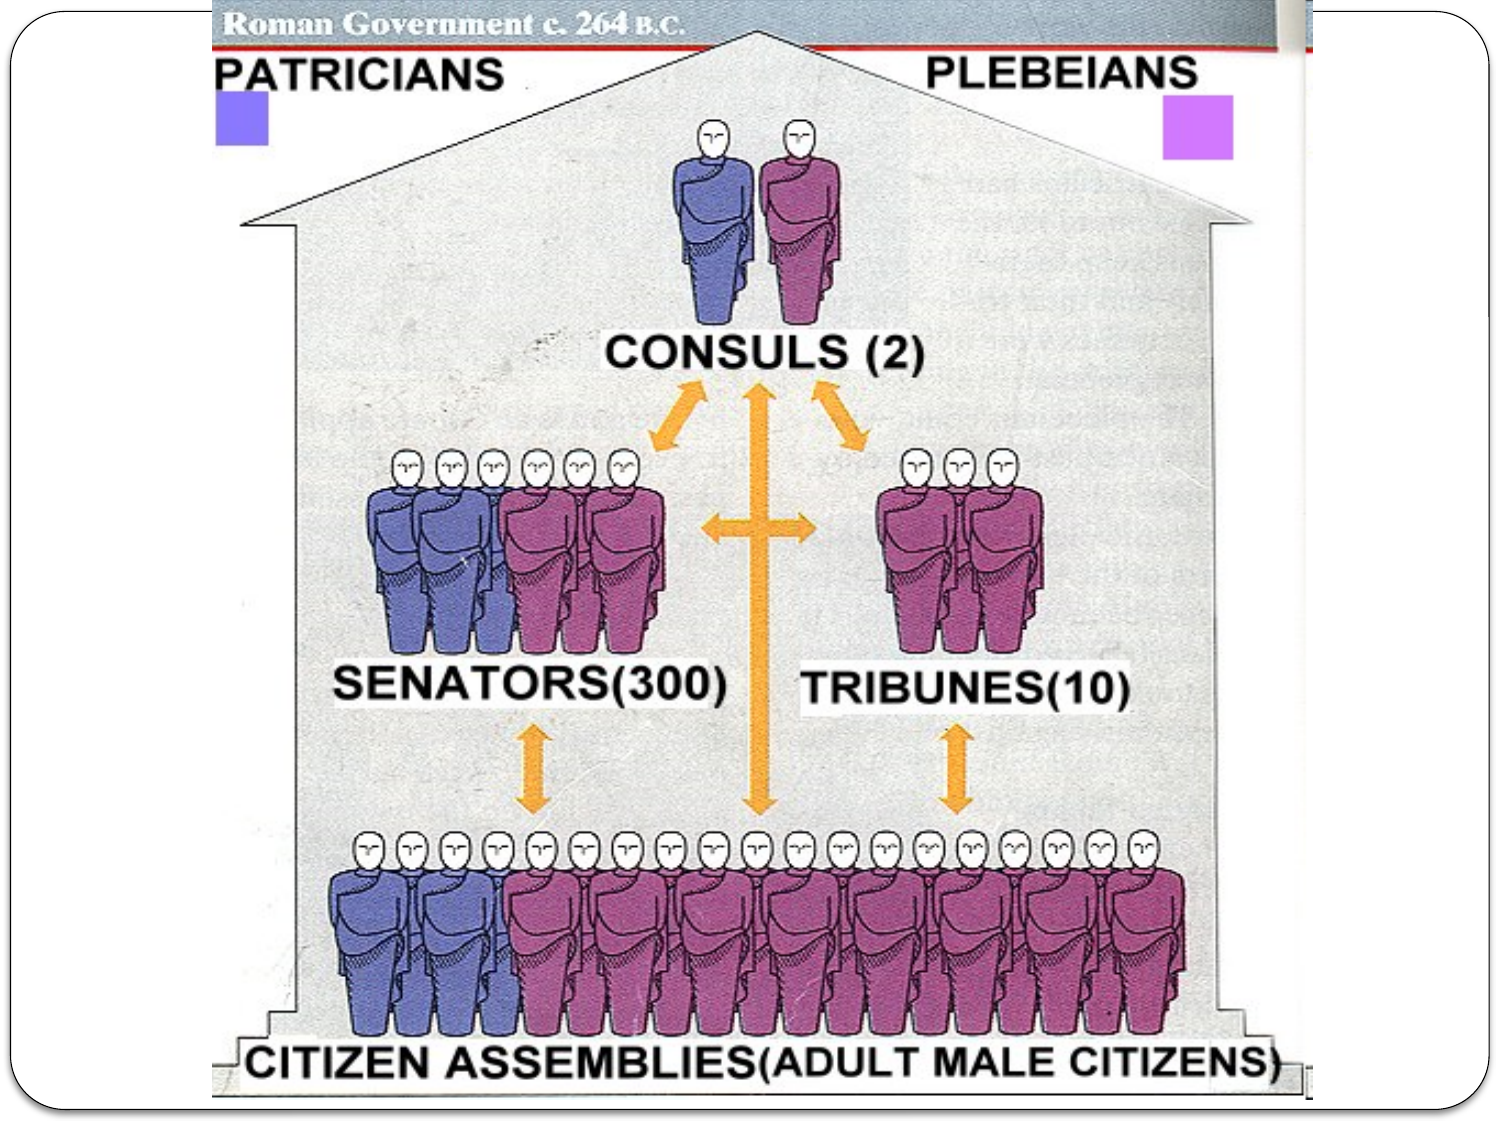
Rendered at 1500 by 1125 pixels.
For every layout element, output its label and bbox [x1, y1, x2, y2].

picture [212, 0, 1313, 1101]
